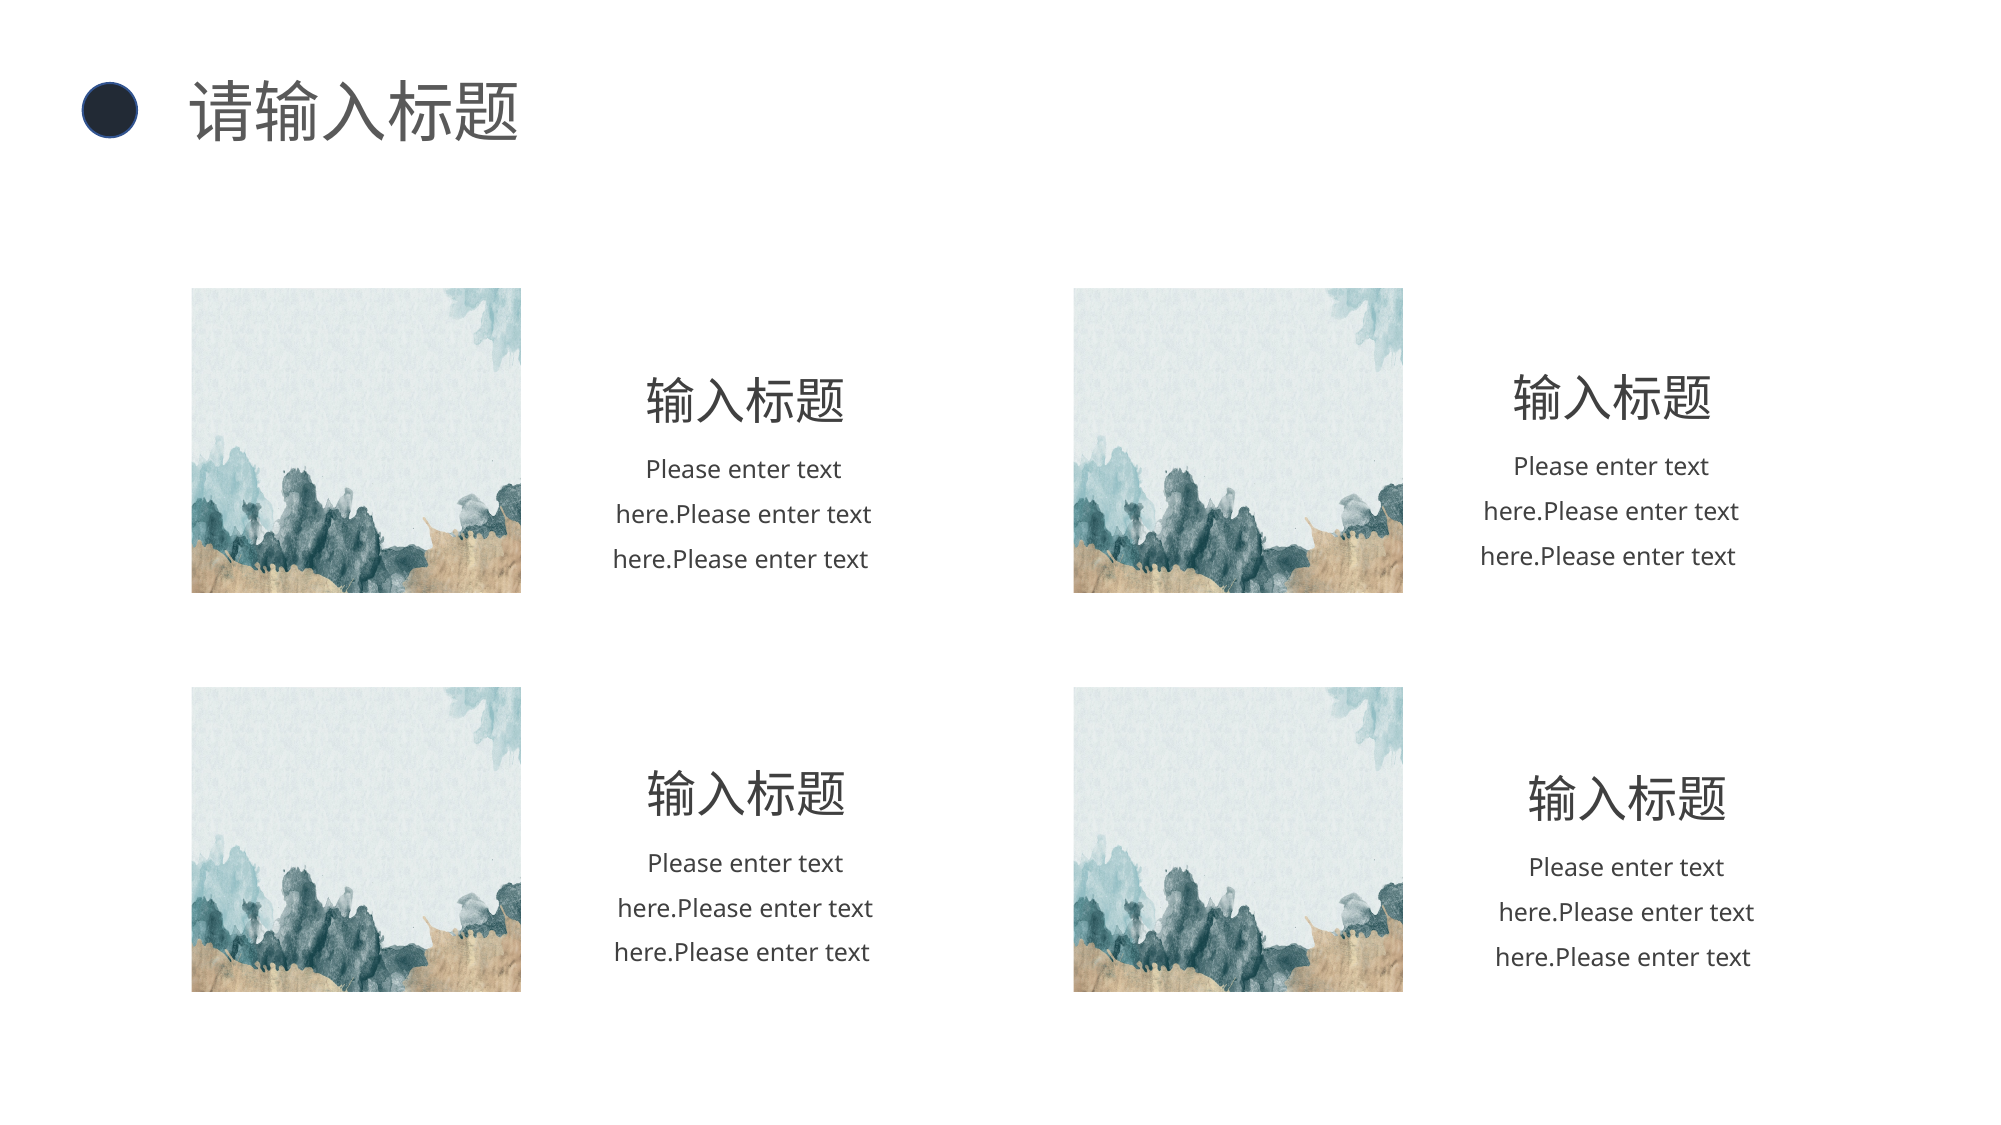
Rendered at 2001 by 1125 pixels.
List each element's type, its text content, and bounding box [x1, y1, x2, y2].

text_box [191, 288, 1403, 992]
text_box 输入标题 [1444, 358, 1781, 434]
text_box Please enter text here.Please enter text here.Please enter text [1444, 829, 1809, 979]
text_box 请输入标题 [172, 62, 536, 157]
text_box Please enter text here.Please enter text here.Please enter text [1429, 428, 1794, 578]
text_box [81, 81, 139, 139]
text_box 输入标题 [1459, 759, 1797, 835]
